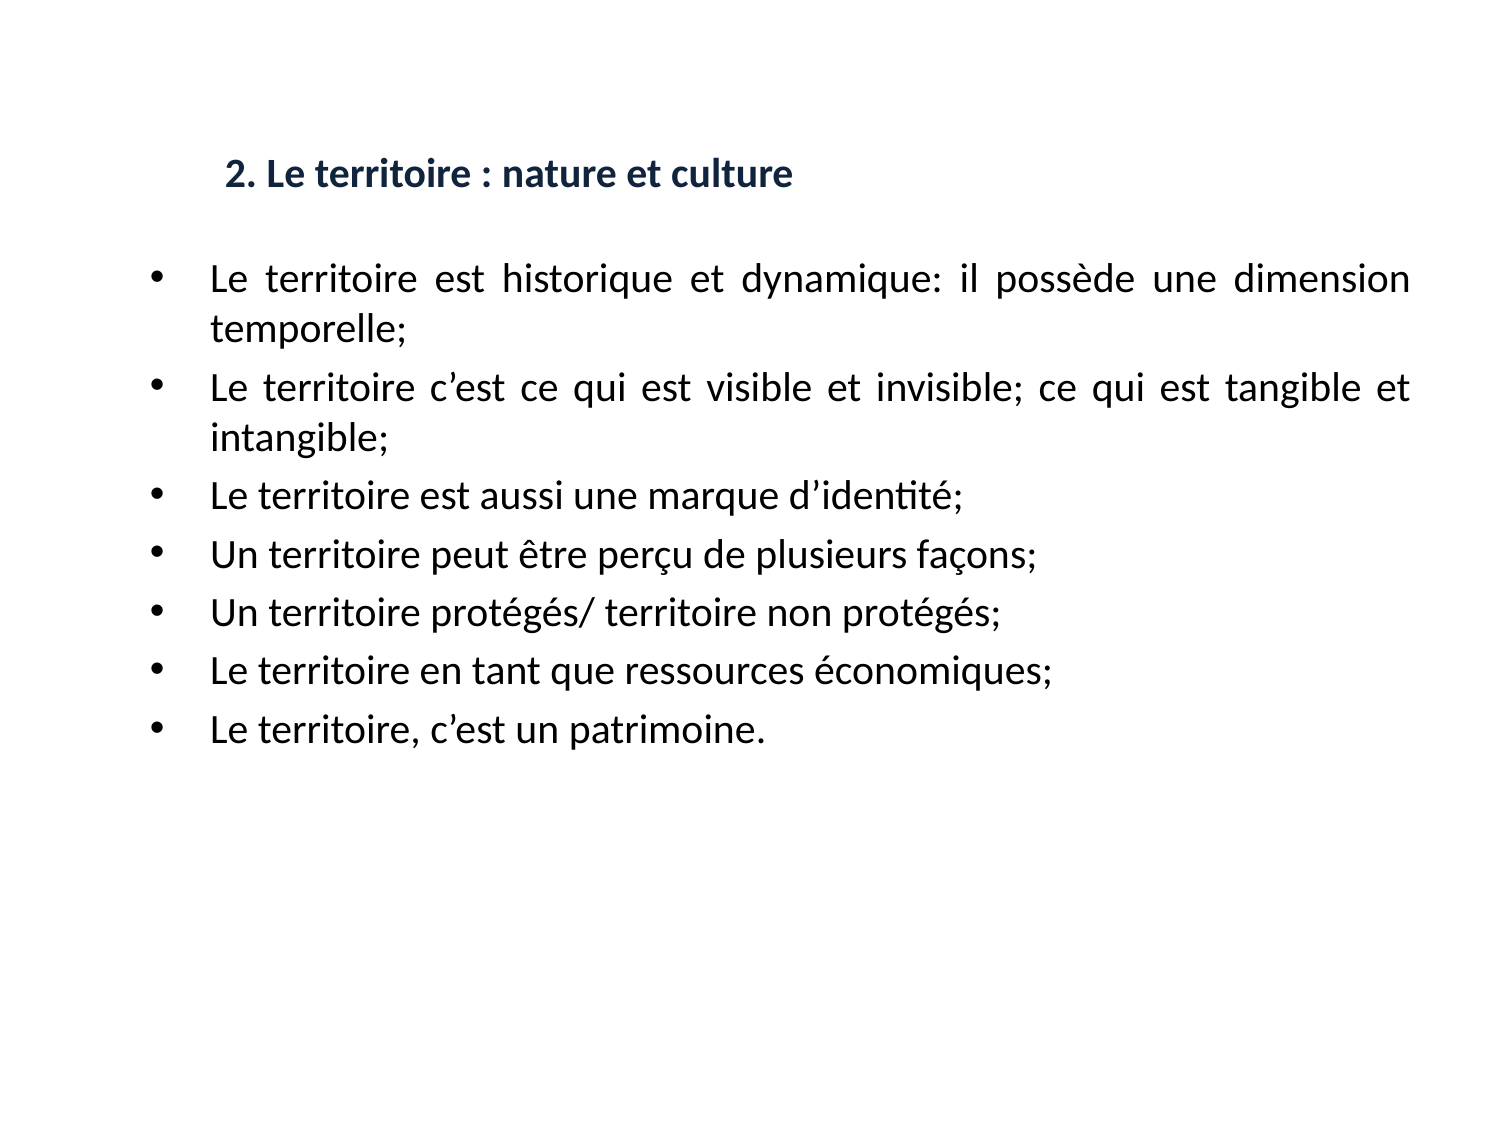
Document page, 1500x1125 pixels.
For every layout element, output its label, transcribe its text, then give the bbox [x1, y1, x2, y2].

title 2. Le territoire : nature et culture [76, 113, 1427, 228]
list Le territoire est historique et dynamique: il possède une dimension temporelle; Le territoire c’est ce qui est visible et invisible; ce qui est tangible et intangible; Le territoire est aussi une marque d’identité; Un territoire peut être perçu de plusieurs façons; Un territoire protégés/ territoire non protégés; Le territoire en tant que ressources économiques; Le territoire, c’est un patrimoine. [76, 243, 1427, 986]
